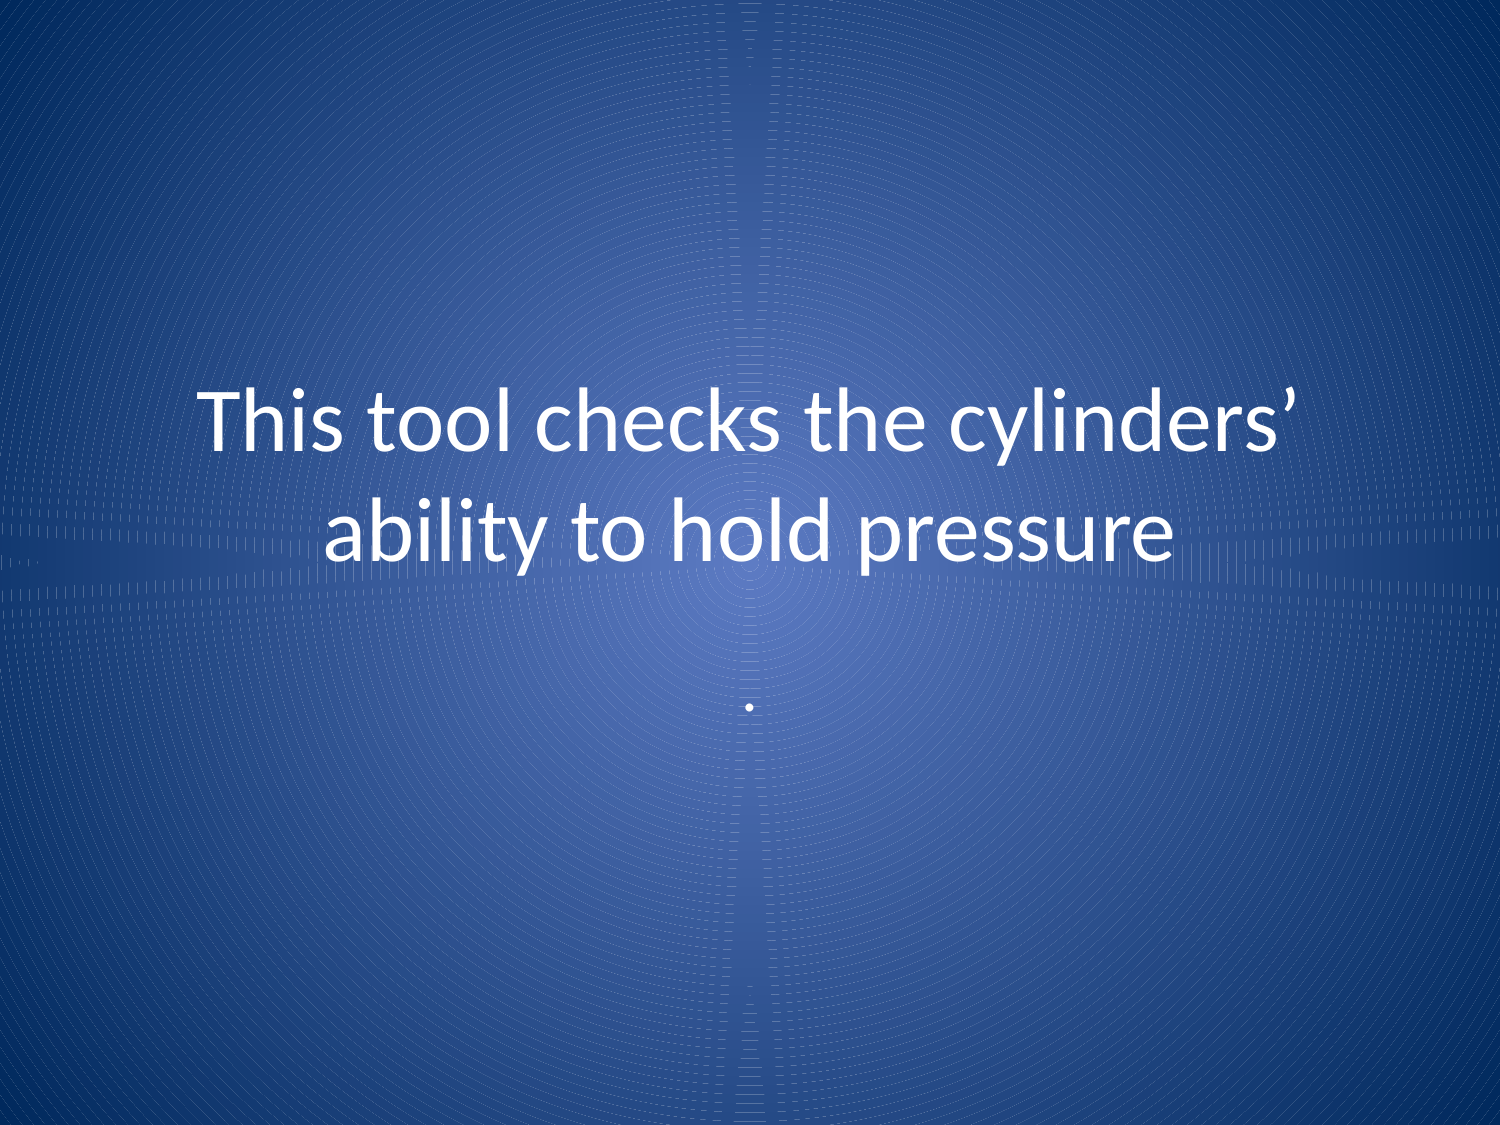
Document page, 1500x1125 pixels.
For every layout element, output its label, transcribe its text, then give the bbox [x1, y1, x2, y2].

title This tool checks the cylinders’ ability to hold pressure [112, 349, 1388, 591]
subtitle . [225, 637, 1275, 925]
